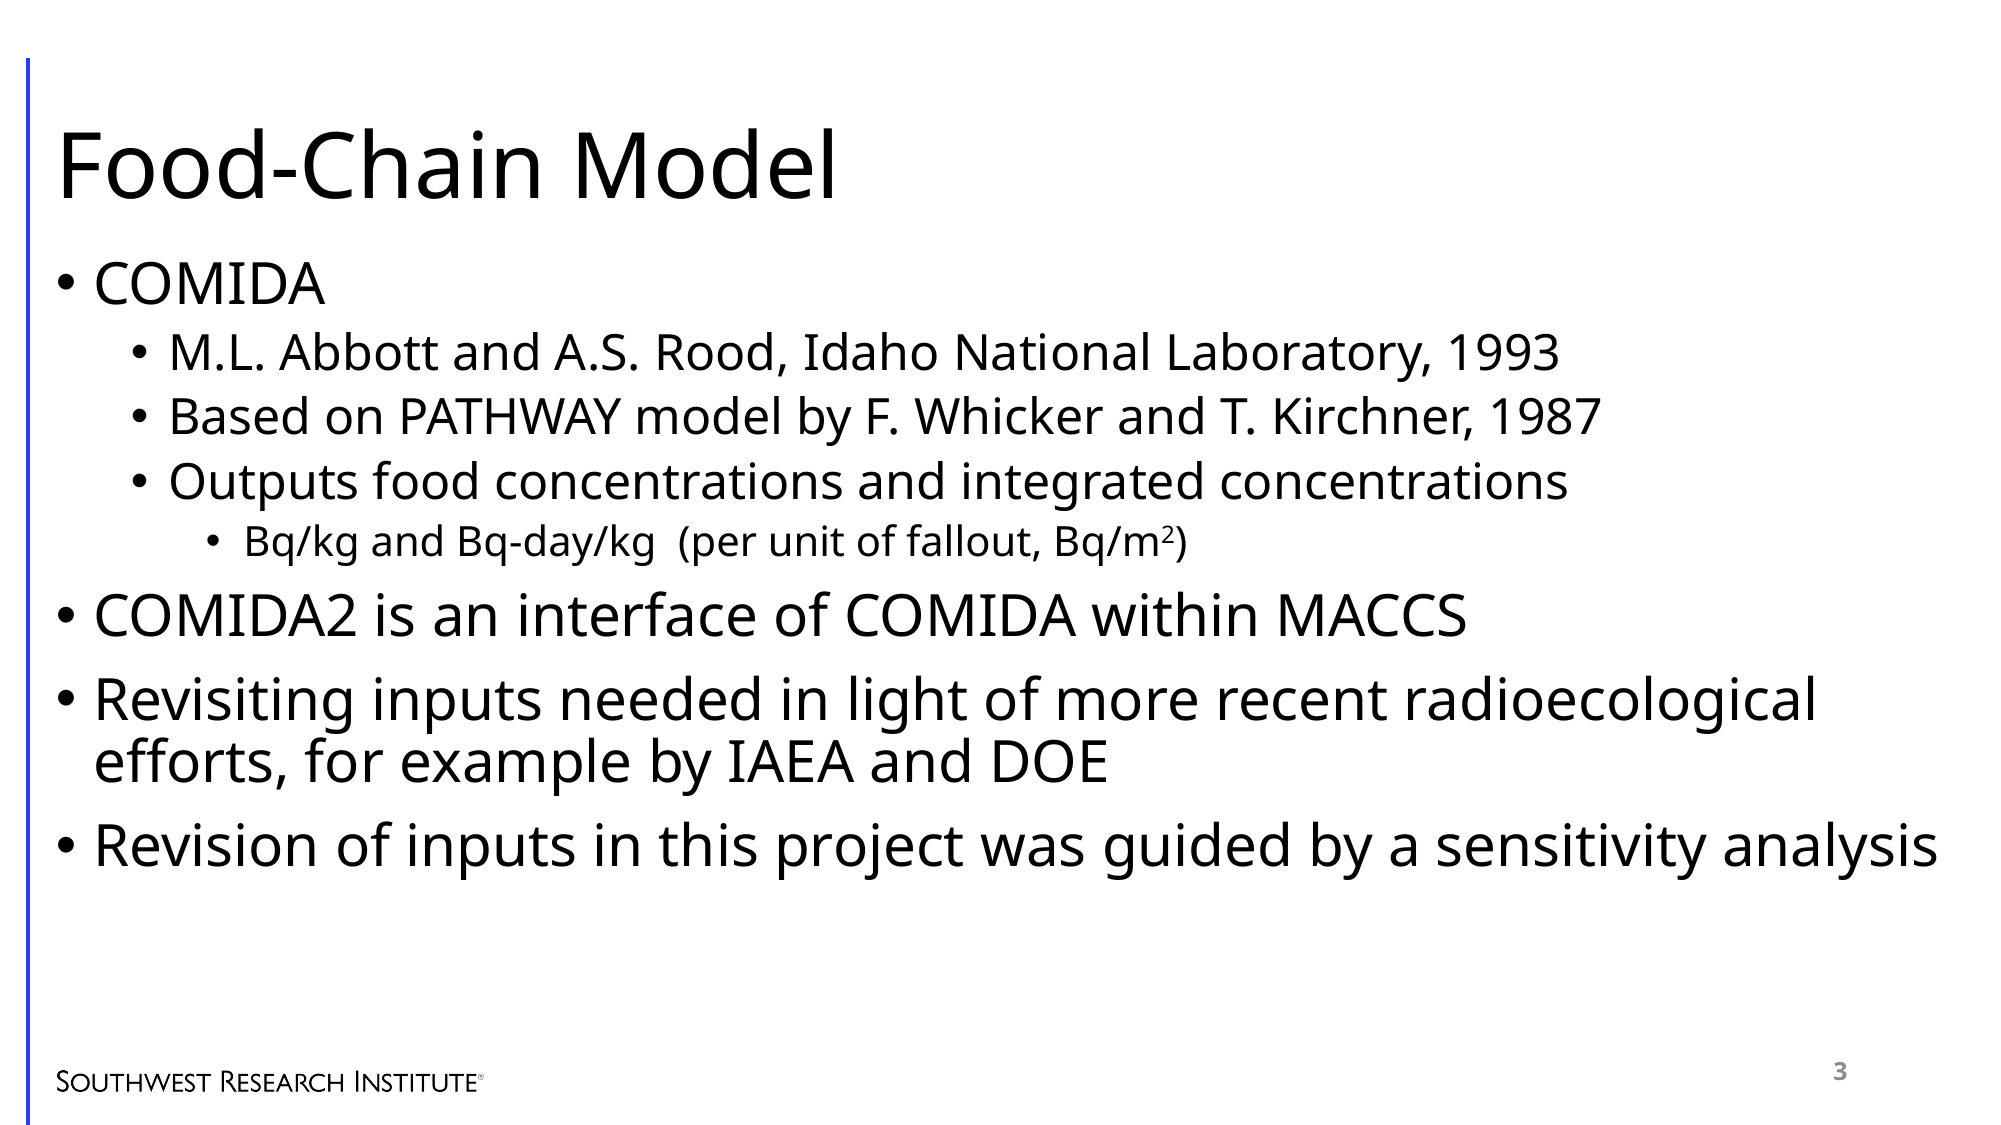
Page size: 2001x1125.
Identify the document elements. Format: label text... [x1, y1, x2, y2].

slide_number 3 [1412, 1042, 1863, 1103]
picture [57, 1070, 484, 1092]
title Food-Chain Model [40, 59, 1952, 246]
list COMIDA M.L. Abbott and A.S. Rood, Idaho National Laboratory, 1993 Based on PATHWAY model by F. Whicker and T. Kirchner, 1987 Outputs food concentrations and integrated concentrations Bq/kg and Bq-day/kg (per unit of fallout, Bq/m2) COMIDA2 is an interface of COMIDA within MACCS Revisiting inputs needed in light of more recent radioecological efforts, for example by IAEA and DOE Revision of inputs in this project was guided by a sensitivity analysis [40, 246, 1960, 1014]
